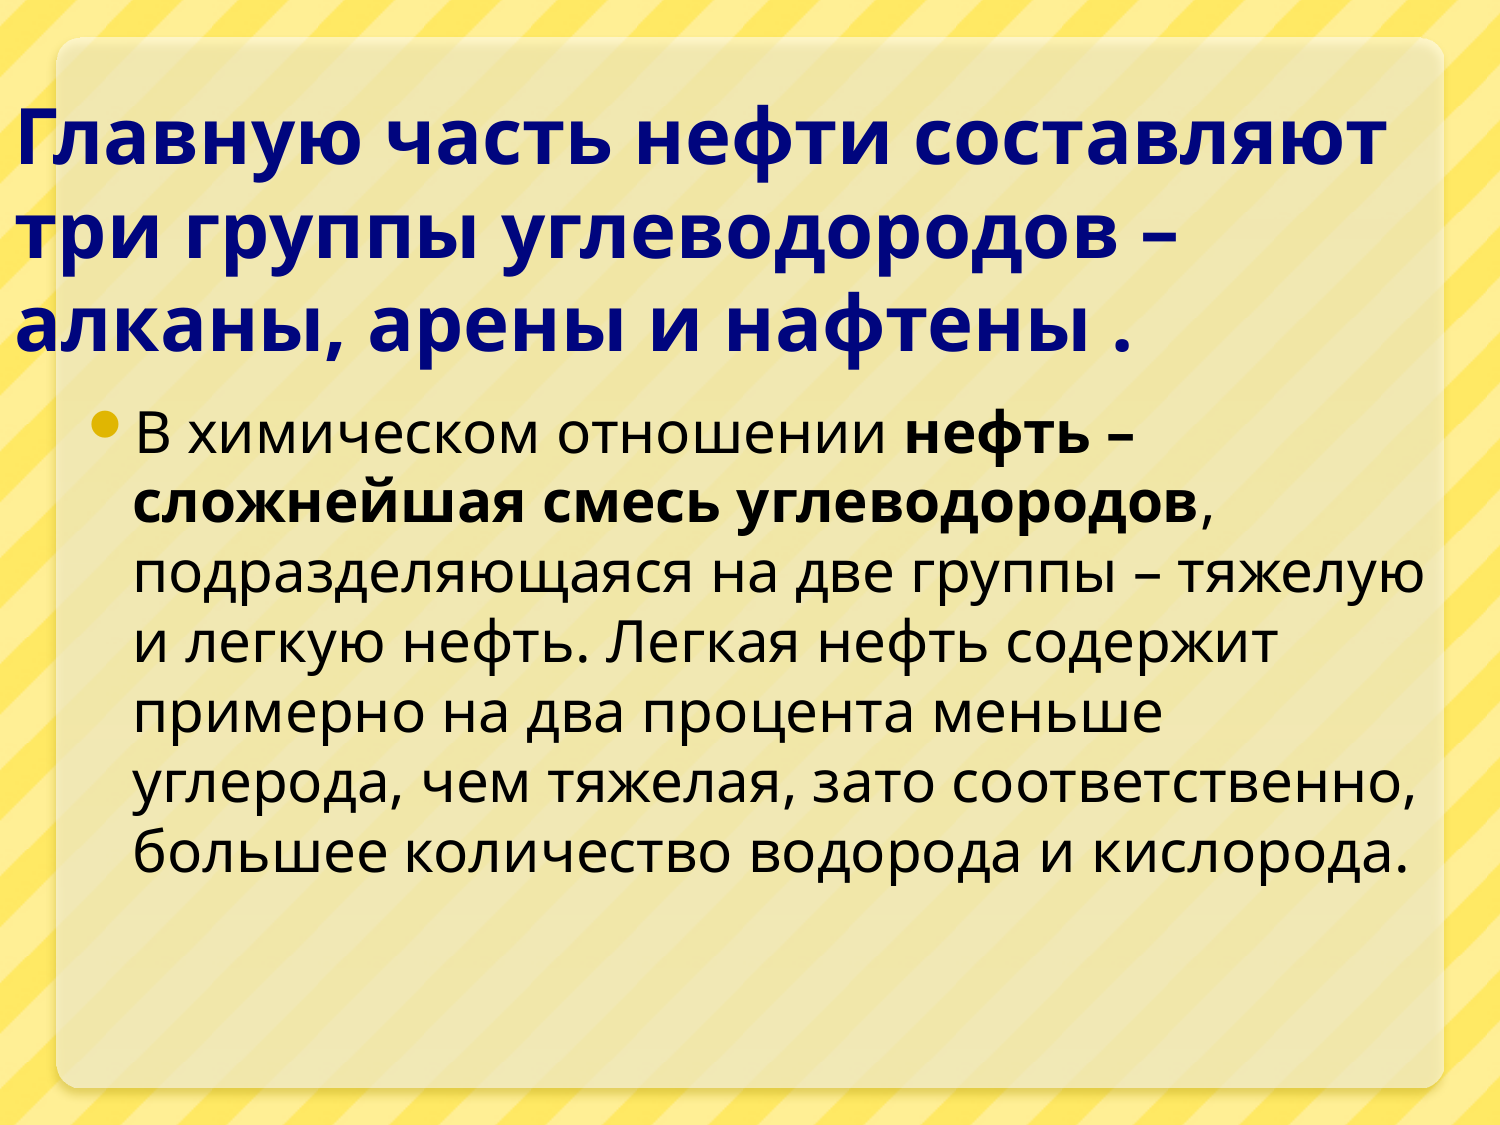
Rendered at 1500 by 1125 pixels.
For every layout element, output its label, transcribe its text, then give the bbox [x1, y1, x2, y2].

title Главную часть нефти составляют три группы углеводородов – алканы, арены и нафтены . [0, 0, 1425, 375]
list В химическом отношении нефть – сложнейшая смесь углеводородов, подразделяющаяся на две группы – тяжелую и легкую нефть. Легкая нефть содержит примерно на два процента меньше углерода, чем тяжелая, зато соответственно, большее количество водорода и кислорода. [50, 387, 1438, 1055]
